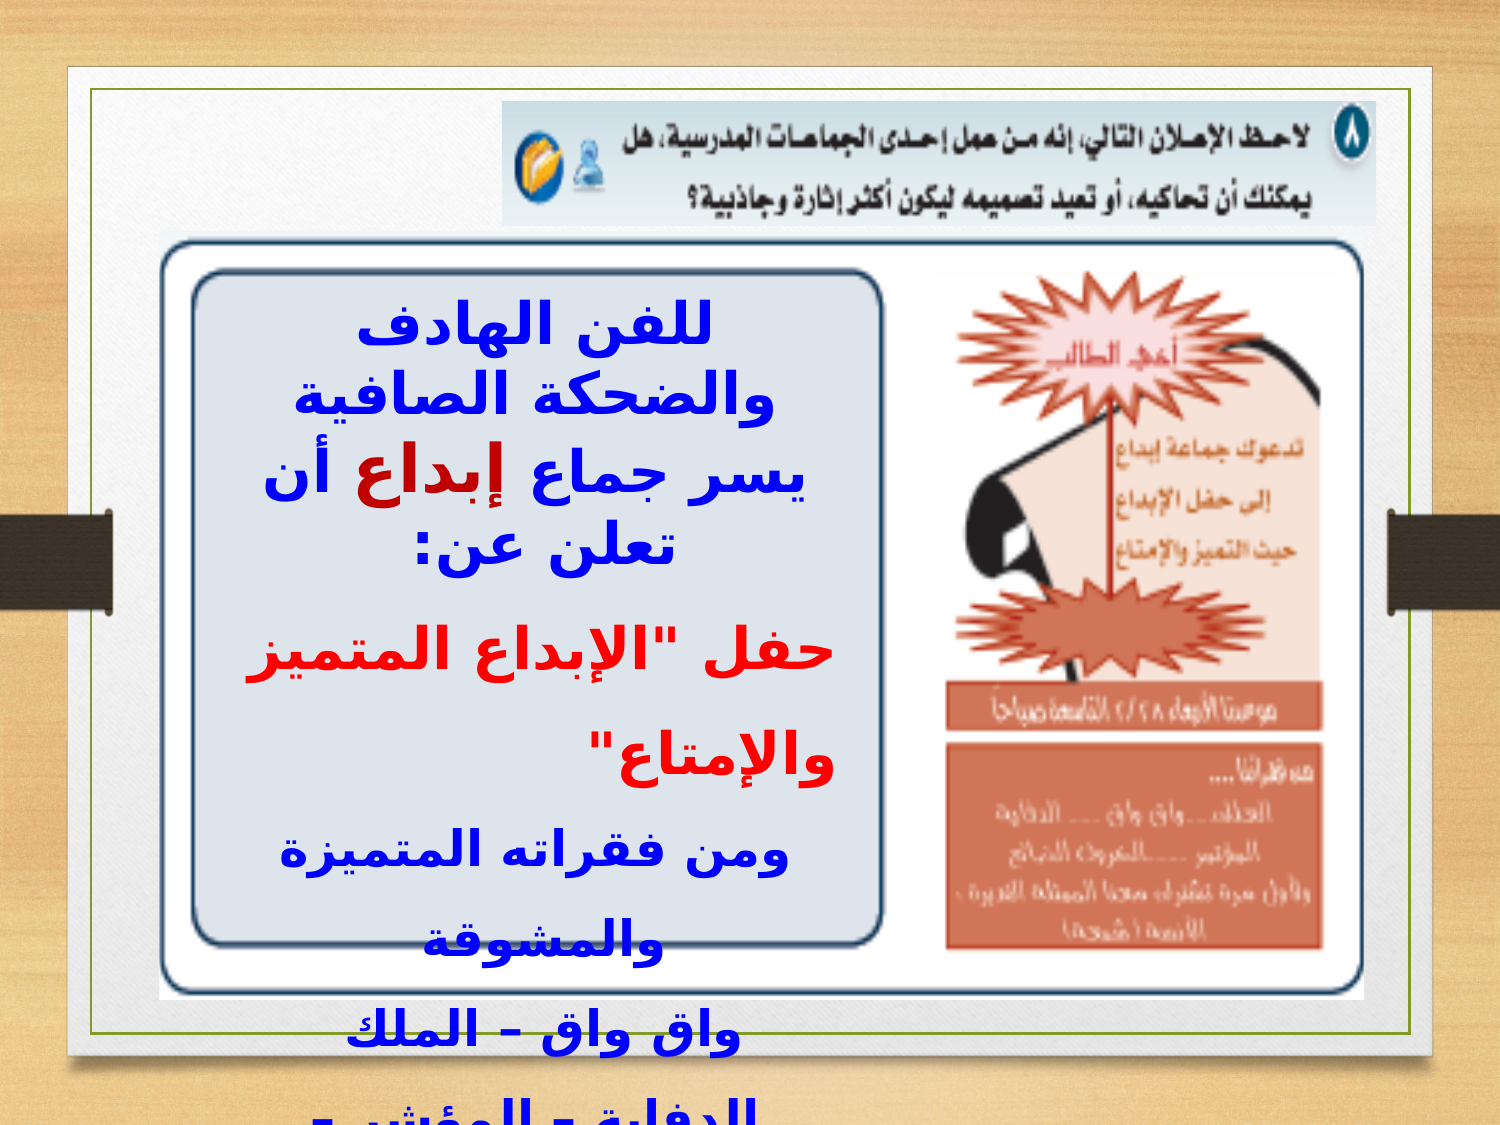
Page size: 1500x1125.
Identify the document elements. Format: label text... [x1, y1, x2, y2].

text_box للفن الهادف والضحكة الصافية يسر جماع إبداع أن تعلن عن: حفل "الإبداع المتميز والإمتاع" ومن فقراته المتميزة والمشوقة واق واق – الملك الدفاية – المؤشر – الآنسة شمعة موعدنا: الأربعاء: 28/ 2 الساعة 9 صباحاً [218, 1000, 853, 1125]
picture [0, 0, 1500, 1125]
